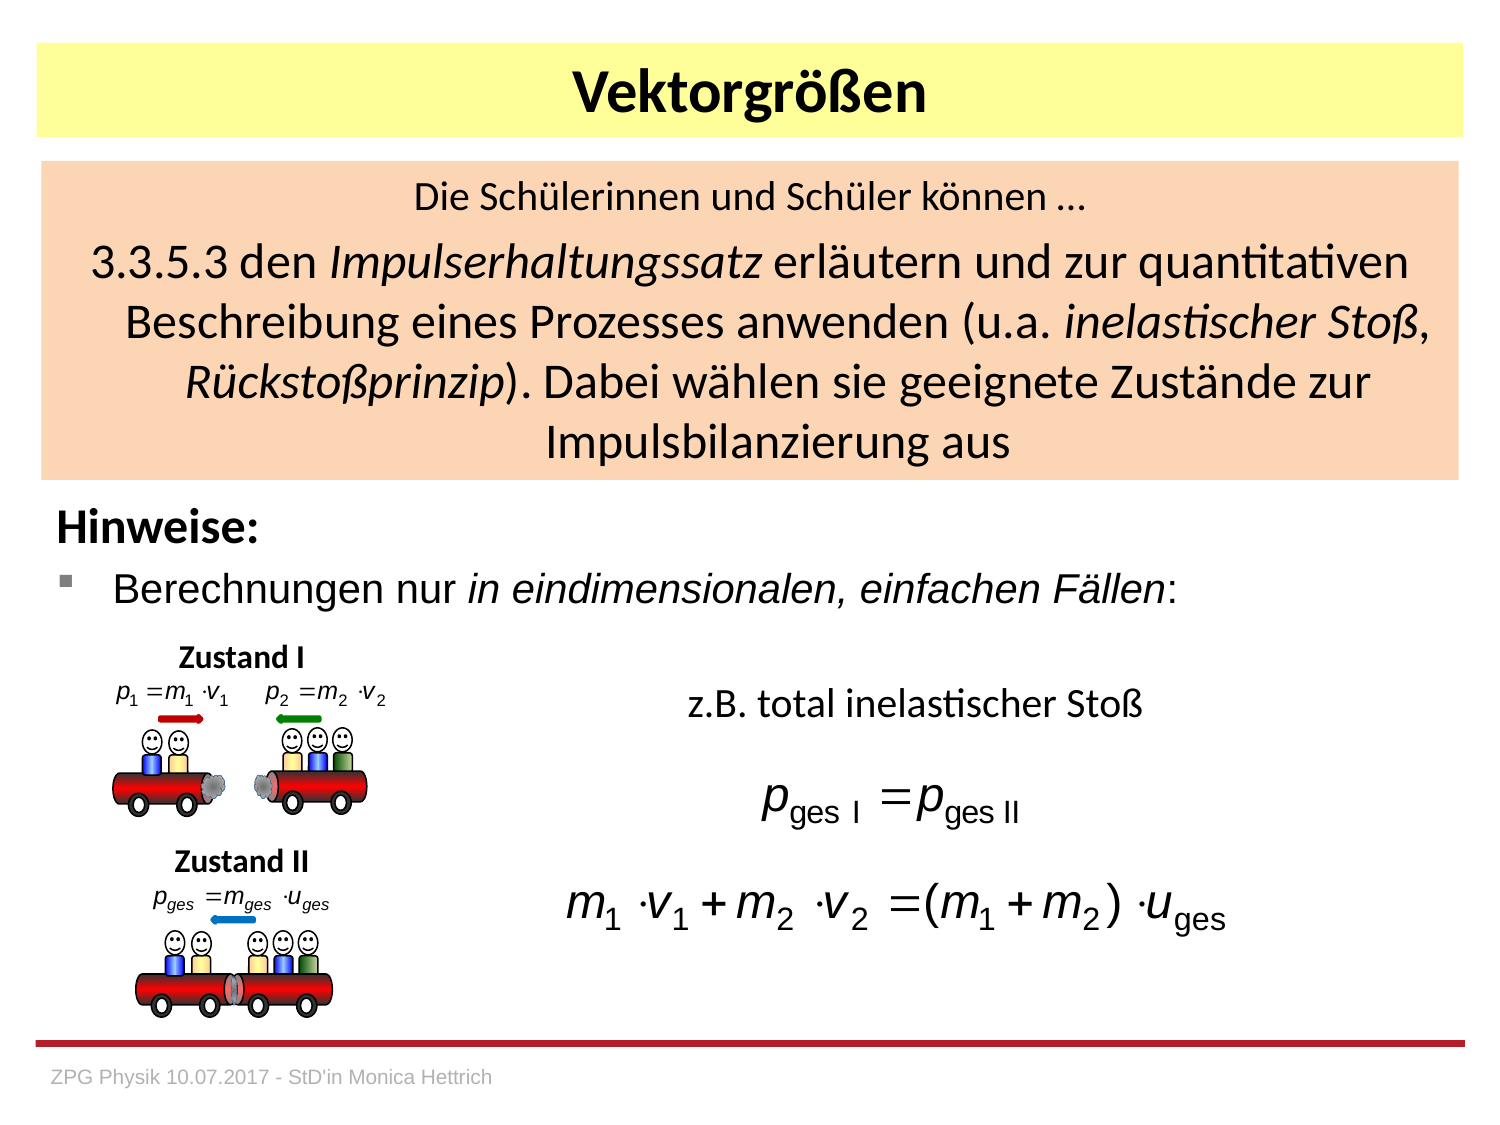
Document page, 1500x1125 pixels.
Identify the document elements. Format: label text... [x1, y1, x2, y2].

text_box [219, 773, 228, 798]
text_box [158, 719, 204, 724]
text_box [148, 878, 335, 919]
list Hinweise: Berechnungen nur in eindimensionalen, einfachen Fällen: [41, 485, 1459, 640]
text_box Zustand I [76, 627, 408, 683]
title Vektorgrößen [41, 42, 1459, 149]
text_box z.B. total inelastischer Stoß [578, 668, 1252, 734]
text_box Zustand II [76, 831, 408, 887]
text_box [276, 719, 322, 724]
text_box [559, 869, 1235, 947]
footer ZPG Physik 10.07.2017 - StD'in Monica Hettrich [35, 1045, 768, 1106]
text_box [112, 729, 215, 817]
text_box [254, 727, 367, 815]
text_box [261, 674, 391, 711]
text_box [135, 930, 333, 1018]
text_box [753, 763, 1029, 841]
text_box Die Schülerinnen und Schüler können … 3.3.5.3 den Impulserhaltungssatz erläutern und zur quantitativen Beschreibung eines Prozesses anwenden (u.a. inelastischer Stoß, Rückstoßprinzip). Dabei wählen sie geeignete Zustände zur Impulsbilanzierung aus [41, 160, 1459, 480]
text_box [111, 674, 232, 711]
